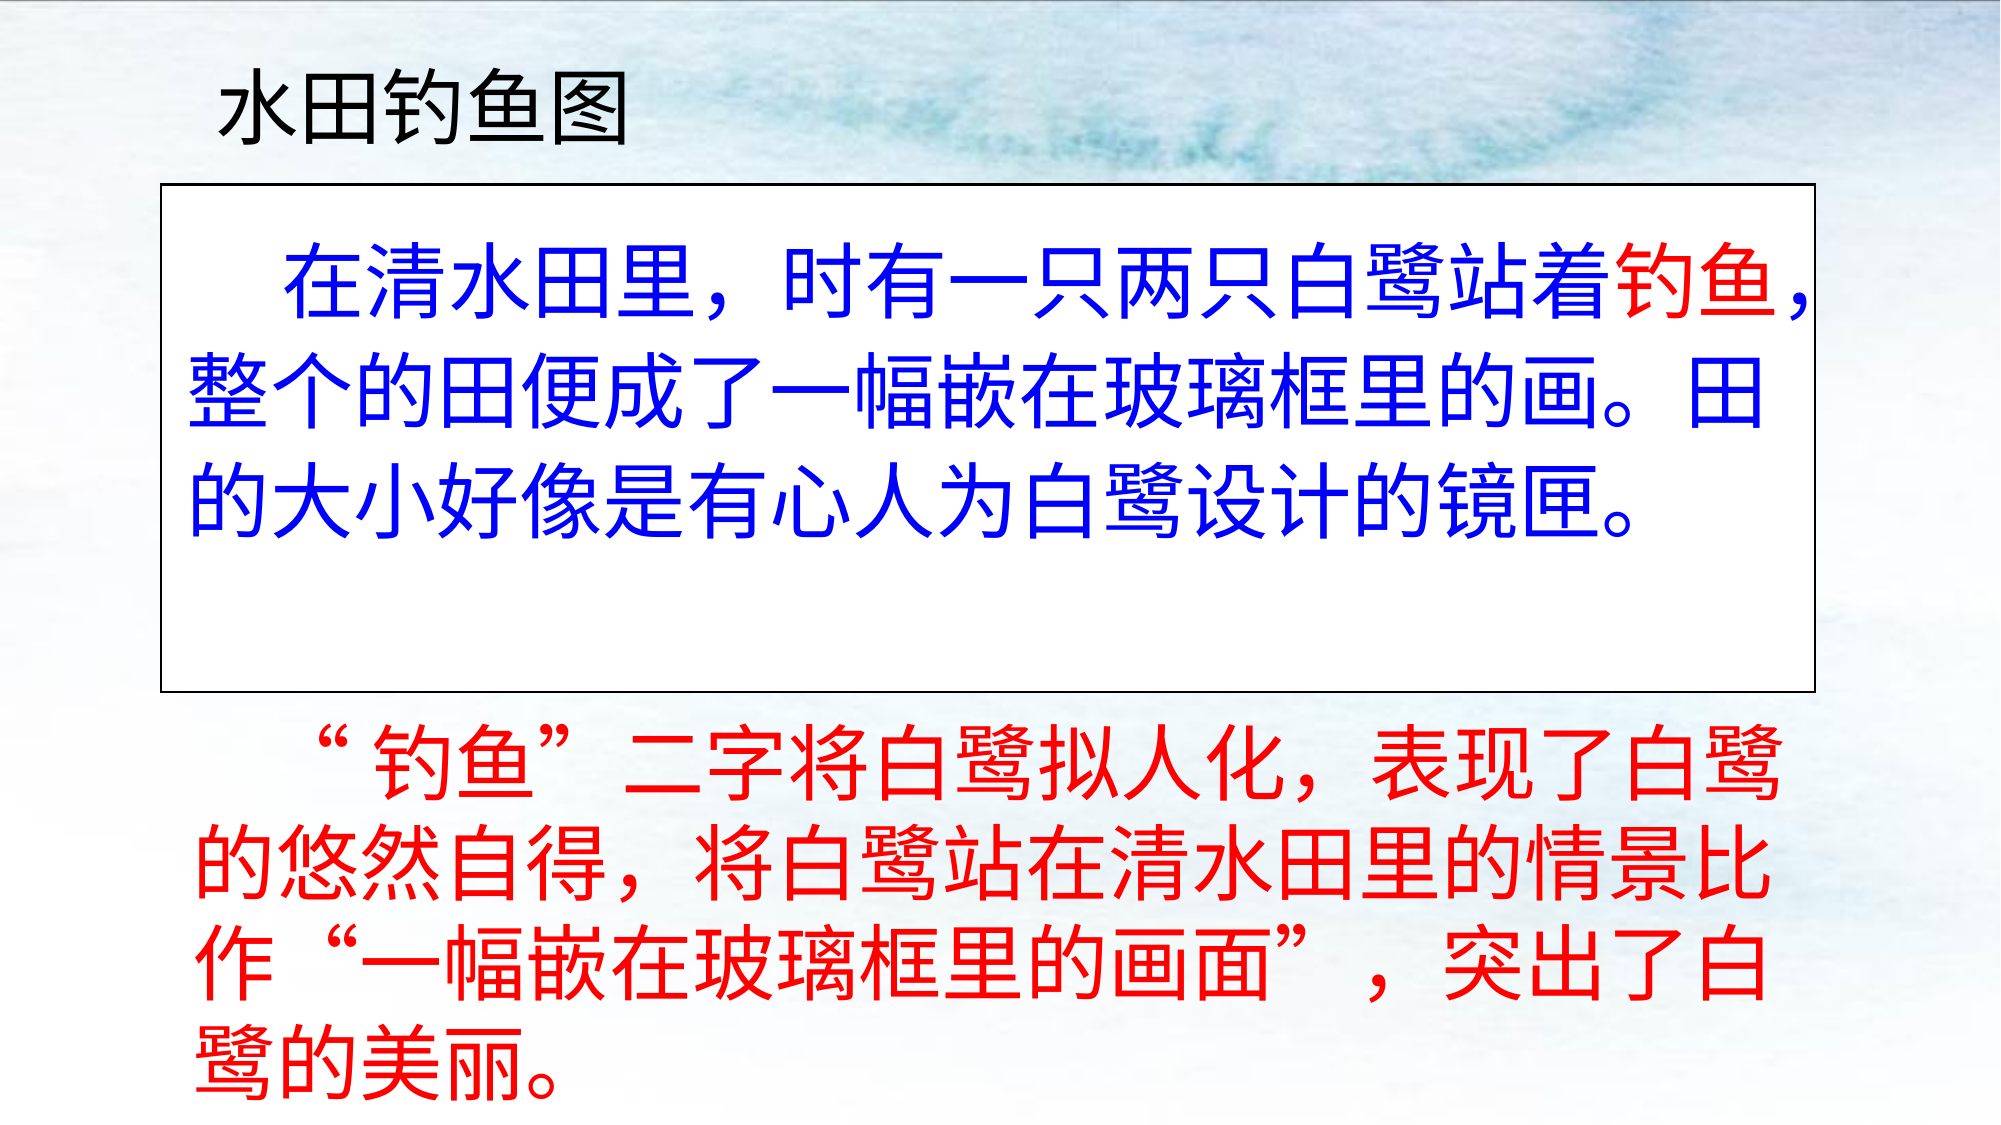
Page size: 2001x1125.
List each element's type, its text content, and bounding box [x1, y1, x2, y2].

text_box [160, 183, 1816, 693]
text_box 水田钓鱼图 [200, 47, 697, 163]
text_box “钓鱼”二字将白鹭拟人化，表现了白鹭的悠然自得，将白鹭站在清水田里的情景比作“一幅嵌在玻璃框里的画面”，突出了白鹭的美丽。 [178, 703, 1845, 1119]
picture [0, 0, 2001, 1125]
text_box 在清水田里，时有一只两只白鹭站着钓鱼，整个的田便成了一幅嵌在玻璃框里的画。田的大小好像是有心人为白鹭设计的镜匣。 [171, 211, 1839, 952]
